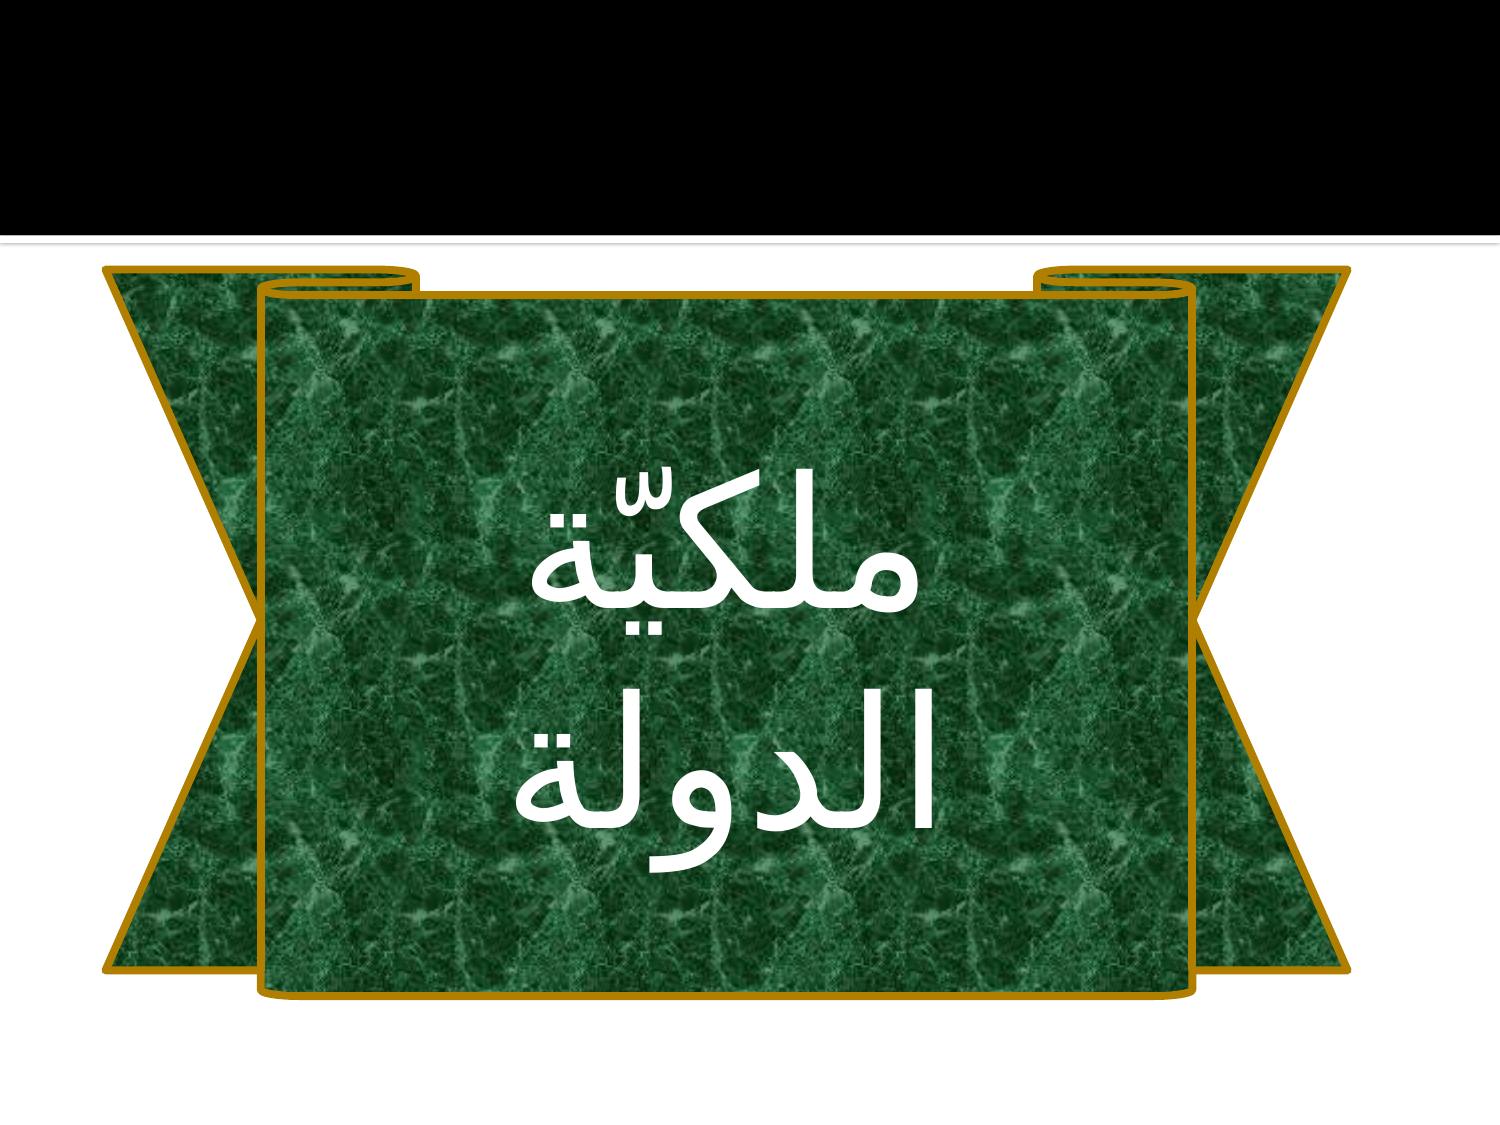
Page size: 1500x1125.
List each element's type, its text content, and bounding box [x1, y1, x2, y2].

text_box ملكيّة الدولة [101, 265, 1352, 1001]
